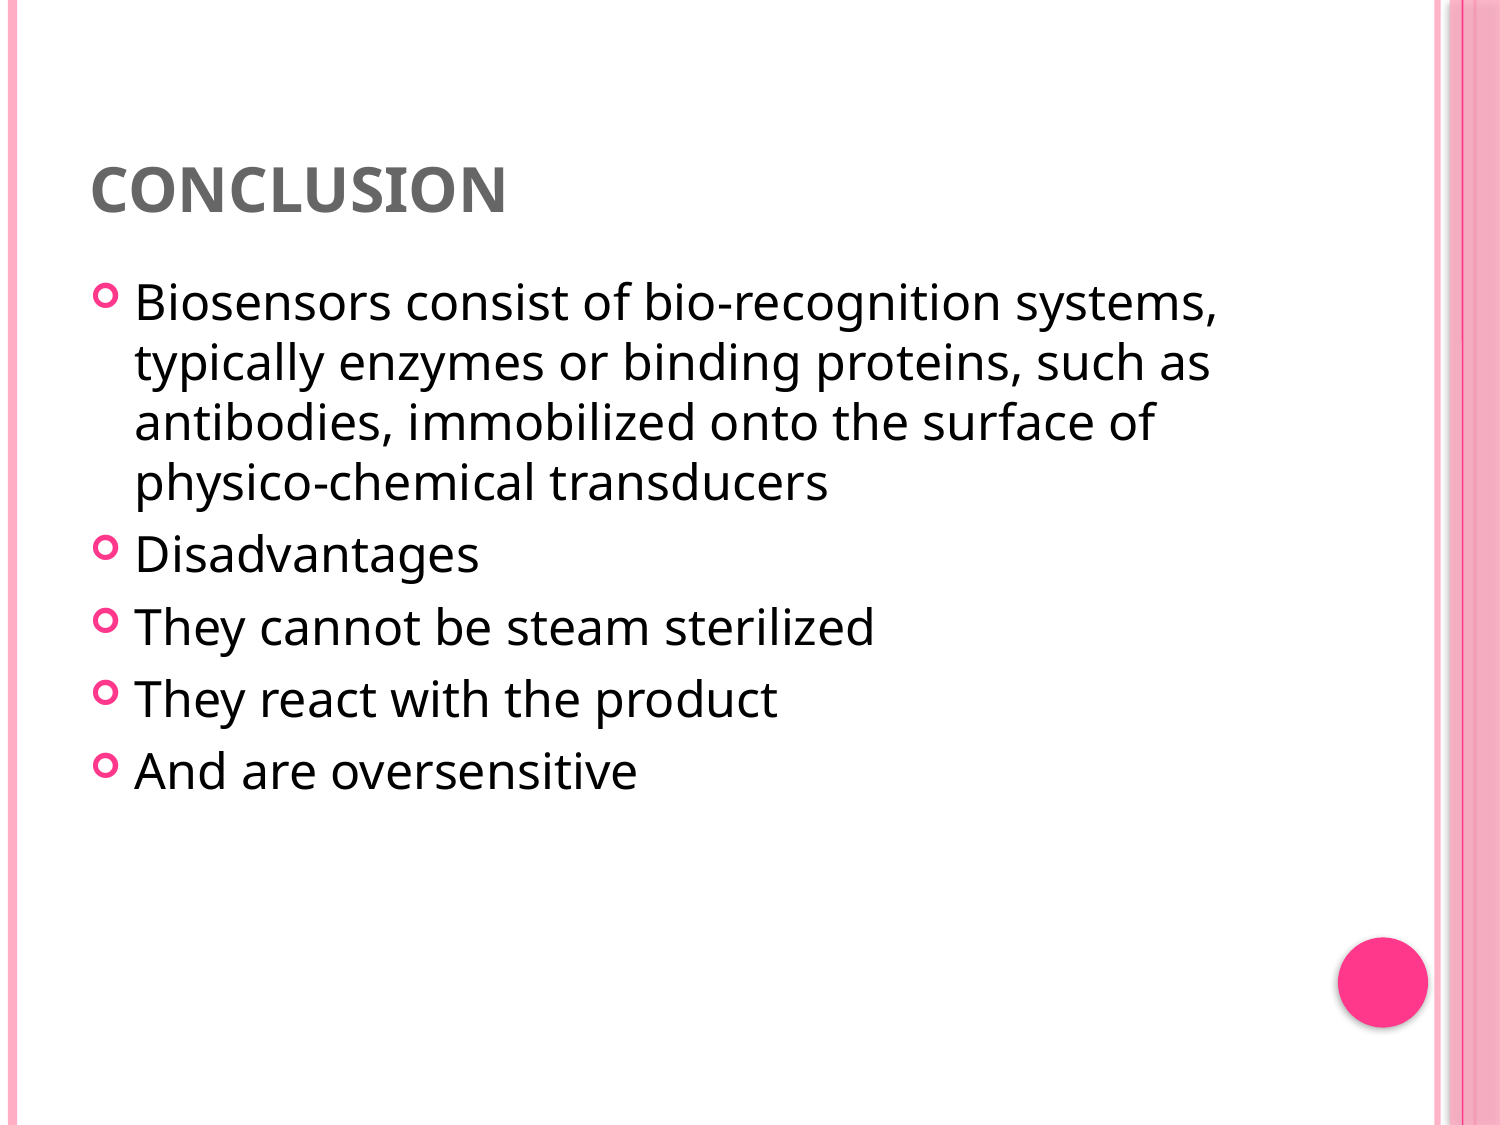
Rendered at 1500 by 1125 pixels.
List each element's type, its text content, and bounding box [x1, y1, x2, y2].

title CONCLUSION [75, 45, 1300, 233]
list Biosensors consist of bio-recognition systems, typically enzymes or binding proteins, such as antibodies, immobilized onto the surface of physico-chemical transducers Disadvantages They cannot be steam sterilized They react with the product And are oversensitive [74, 262, 1301, 1063]
